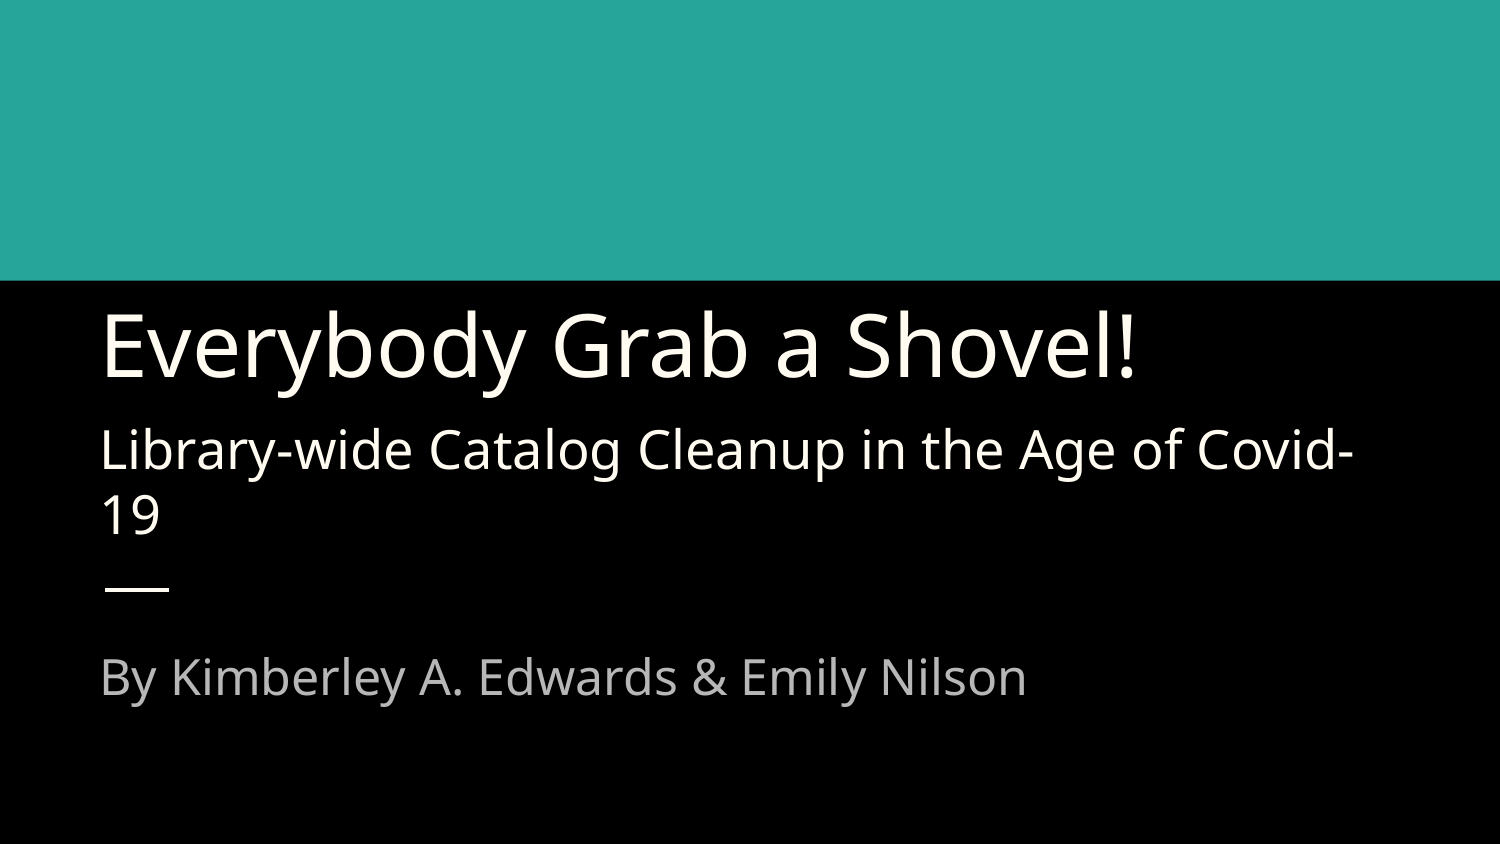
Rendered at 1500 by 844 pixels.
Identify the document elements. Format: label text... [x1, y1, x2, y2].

title Everybody Grab a Shovel! Library-wide Catalog Cleanup in the Age of Covid-19 [84, 310, 1416, 561]
subtitle By Kimberley A. Edwards & Emily Nilson [84, 630, 1416, 760]
